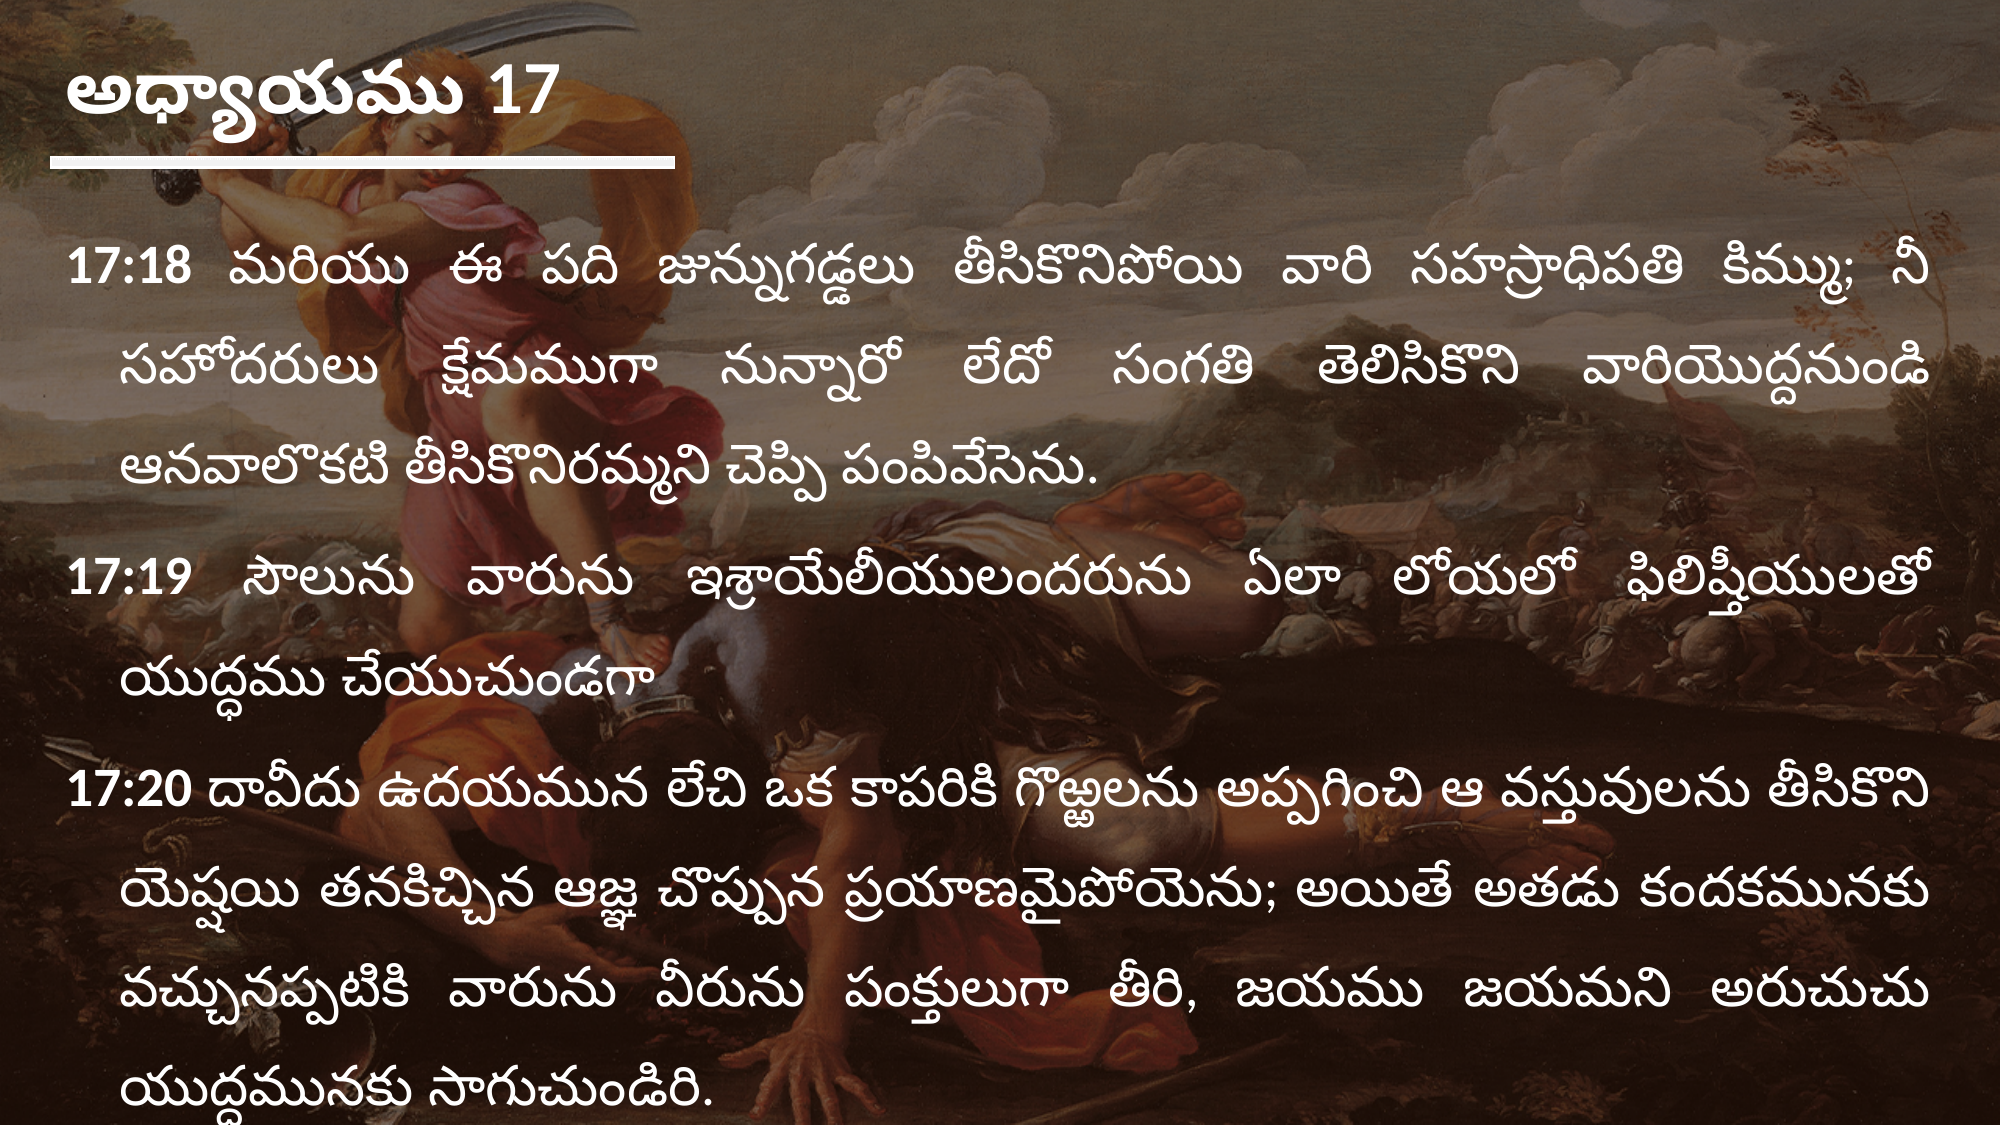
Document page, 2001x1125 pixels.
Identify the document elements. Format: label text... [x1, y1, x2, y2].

list 17:18 మరియు ఈ పది జున్నుగడ్డలు తీసికొనిపోయి వారి సహస్రాధిపతి కిమ్ము; నీ సహోదరులు క్షేమముగా నున్నారో లేదో సంగతి తెలిసికొని వారియొద్దనుండి ఆనవాలొకటి తీసికొనిరమ్మని చెప్పి పంపివేసెను. 17:19 సౌలును వారును ఇశ్రాయేలీయులందరును ఏలా లోయలో ఫిలిష్తీయులతో యుద్ధము చేయుచుండగా 17:20 దావీదు ఉదయమున లేచి ఒక కాపరికి గొఱ్ఱలను అప్పగించి ఆ వస్తువులను తీసికొని యెష్షయి తనకిచ్చిన ఆజ్ఞ చొప్పున ప్రయాణమైపోయెను; అయితే అతడు కందకమునకు వచ్చునప్పటికి వారును వీరును పంక్తులుగా తీరి, జయము జయమని అరుచుచు యుద్ధమునకు సాగుచుండిరి. [50, 187, 1946, 1125]
picture [0, 0, 2000, 1125]
title అధ్యాయము 17 [50, 0, 1925, 167]
